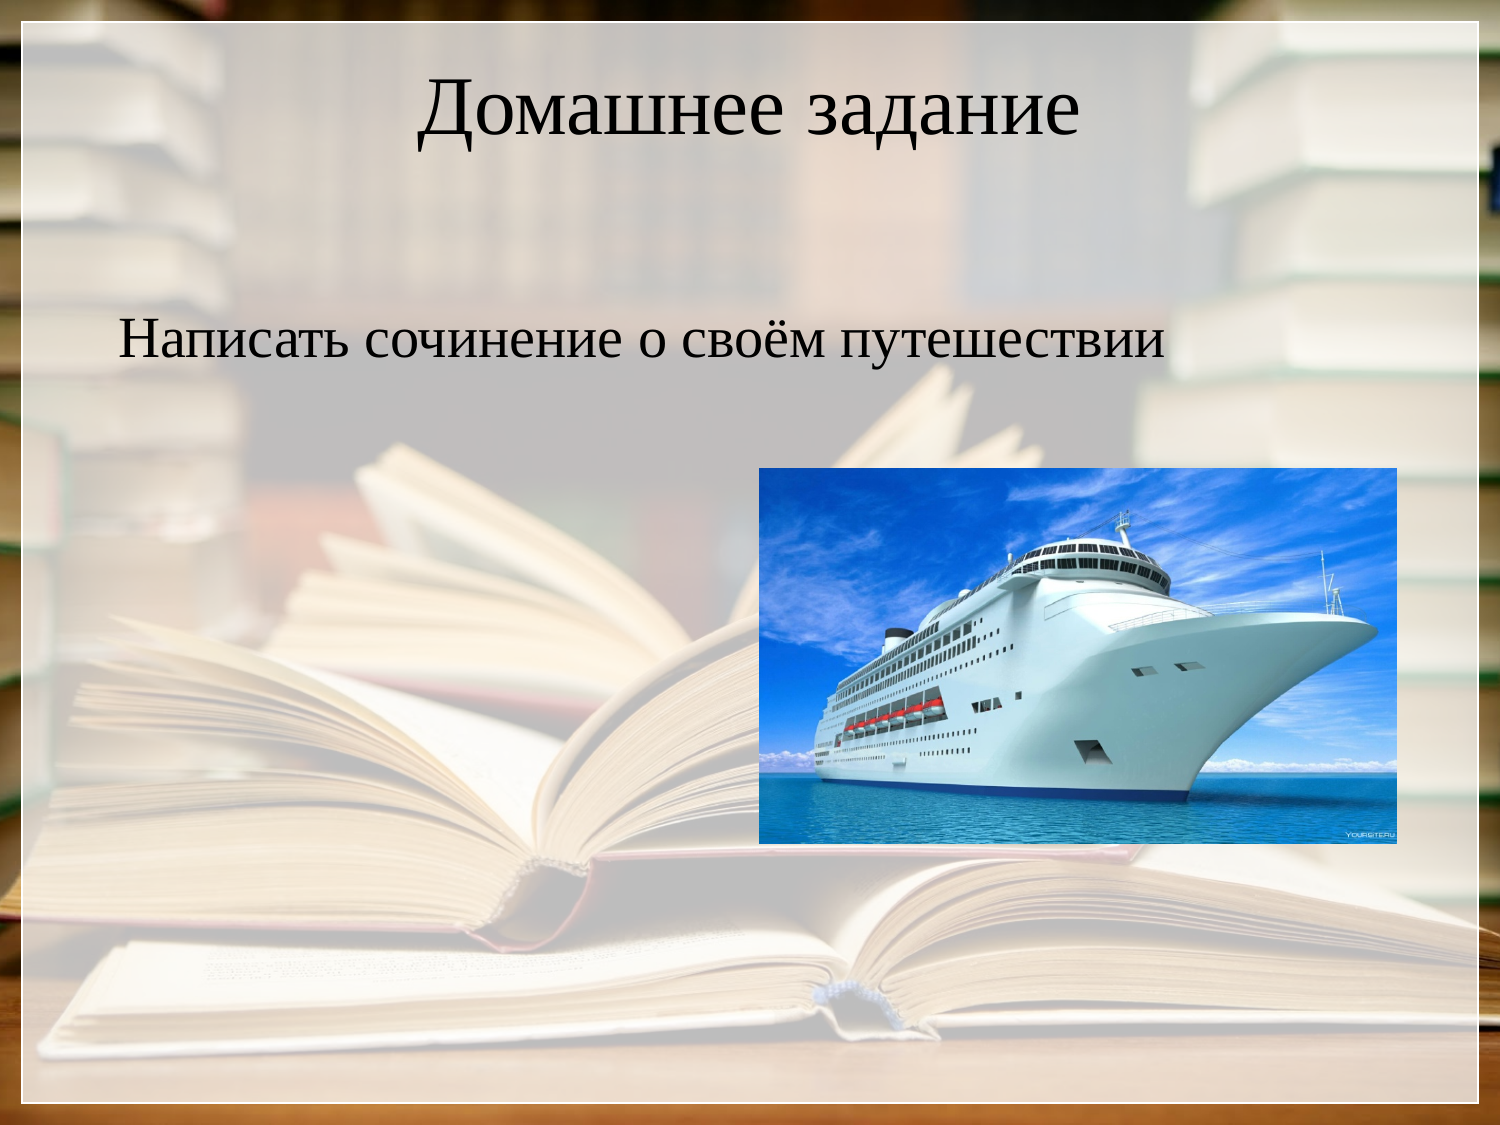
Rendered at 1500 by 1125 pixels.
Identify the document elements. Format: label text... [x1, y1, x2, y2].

picture [0, 0, 1500, 1125]
list Написать сочинение о своём путешествии [103, 299, 1259, 1014]
title Домашнее задание [103, 21, 1397, 194]
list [759, 468, 1397, 844]
